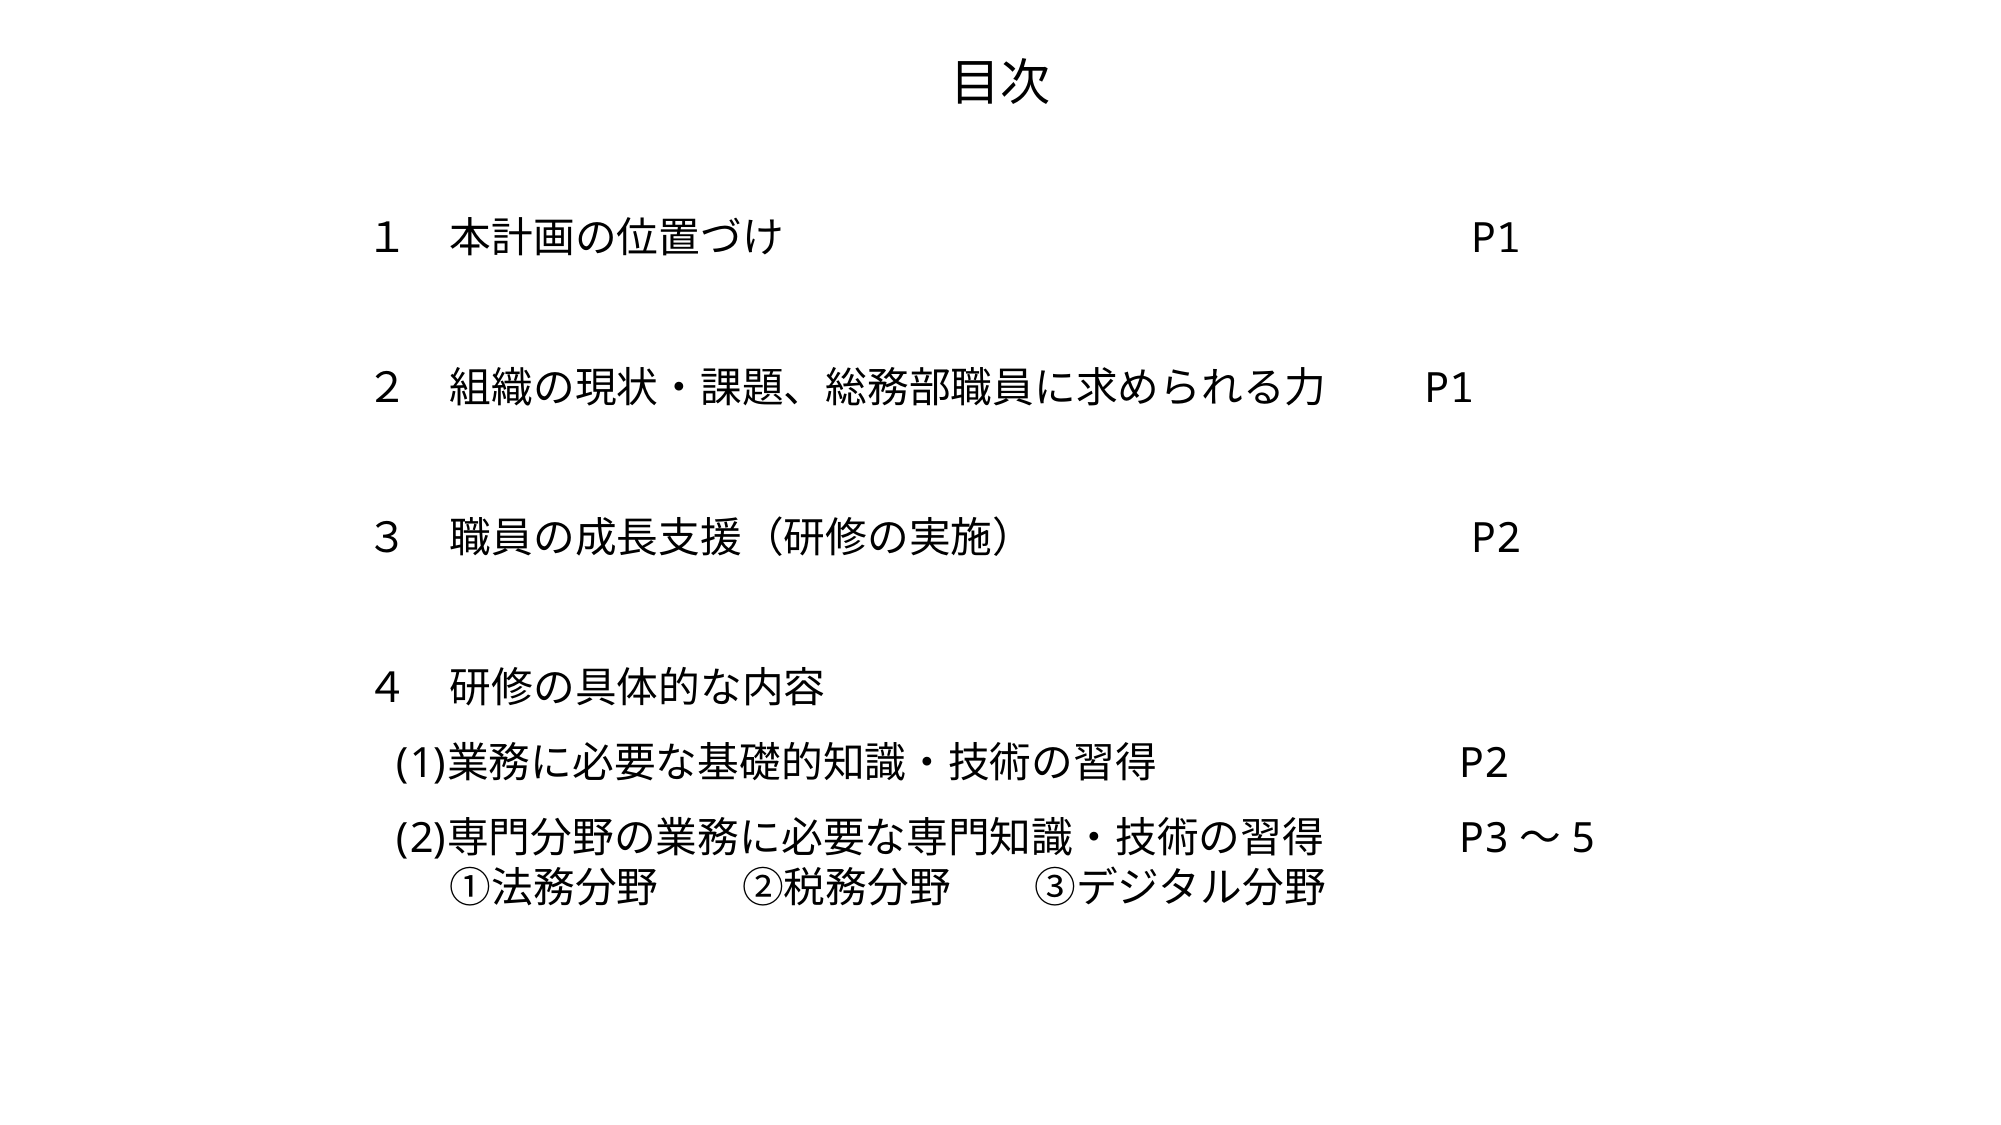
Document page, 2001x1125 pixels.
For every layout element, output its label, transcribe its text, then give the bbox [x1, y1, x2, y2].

text_box 目次 [500, 42, 1500, 118]
text_box １ 本計画の位置づけ P1 ２ 組織の現状・課題、総務部職員に求められる力 P1 ３ 職員の成長支援（研修の実施） P2 ４ 研修の具体的な内容 業務に必要な基礎的知識・技術の習得 P2 専門分野の業務に必要な専門知識・技術の習得 P3～5 ①法務分野 ②税務分野 ③デジタル分野 [351, 178, 1649, 969]
